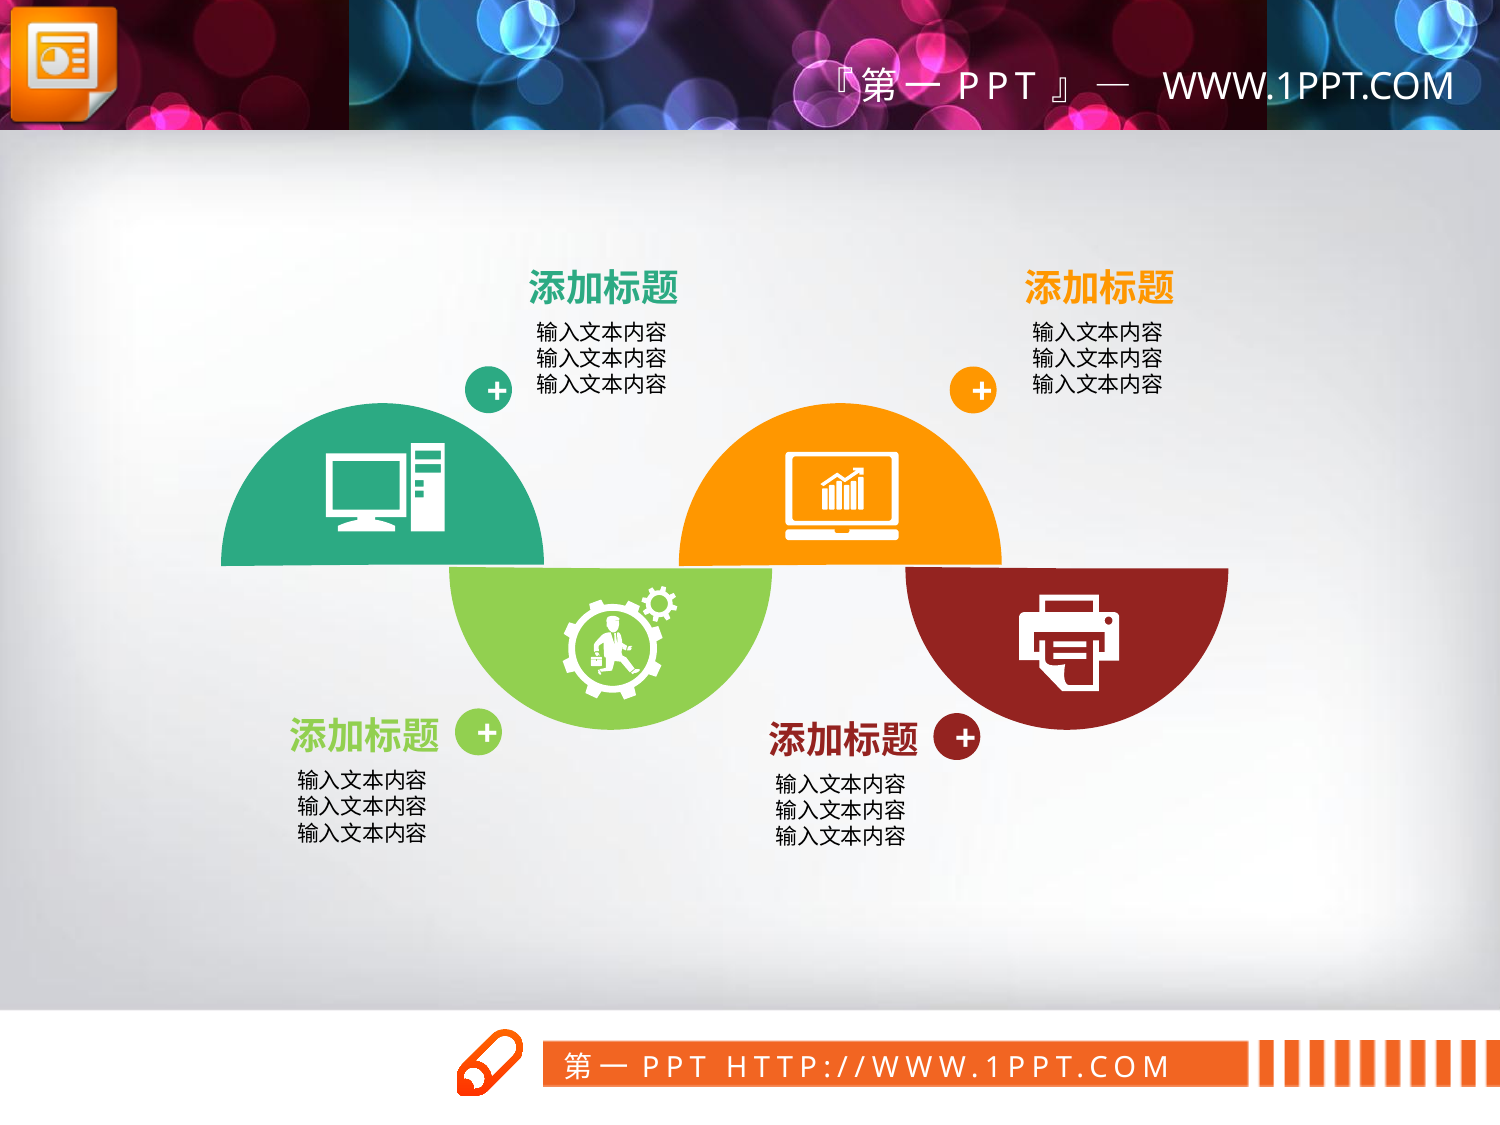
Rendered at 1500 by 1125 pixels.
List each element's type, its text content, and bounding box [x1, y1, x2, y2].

text_box [221, 403, 544, 567]
text_box 添加标题 [741, 708, 946, 769]
text_box 输入文本内容 输入文本内容 输入文本内容 [501, 311, 702, 405]
text_box + [946, 713, 981, 760]
text_box [1019, 594, 1120, 692]
text_box + [465, 366, 507, 414]
text_box 输入文本内容 输入文本内容 输入文本内容 [997, 311, 1198, 405]
text_box [449, 566, 773, 730]
text_box + [949, 366, 997, 414]
text_box + [467, 708, 502, 756]
text_box [678, 403, 1002, 567]
text_box [785, 529, 899, 541]
text_box [562, 599, 663, 700]
text_box 添加标题 [262, 704, 467, 765]
text_box [641, 586, 678, 622]
text_box 添加标题 [997, 256, 1202, 317]
text_box [785, 451, 899, 526]
text_box 输入文本内容 输入文本内容 输入文本内容 [741, 763, 941, 857]
text_box [905, 566, 1229, 730]
text_box 输入文本内容 输入文本内容 输入文本内容 [262, 759, 463, 853]
text_box 添加标题 [501, 256, 706, 317]
text_box [325, 453, 407, 532]
picture [543, 1040, 1500, 1087]
picture [0, 0, 1500, 1012]
text_box [410, 443, 445, 532]
